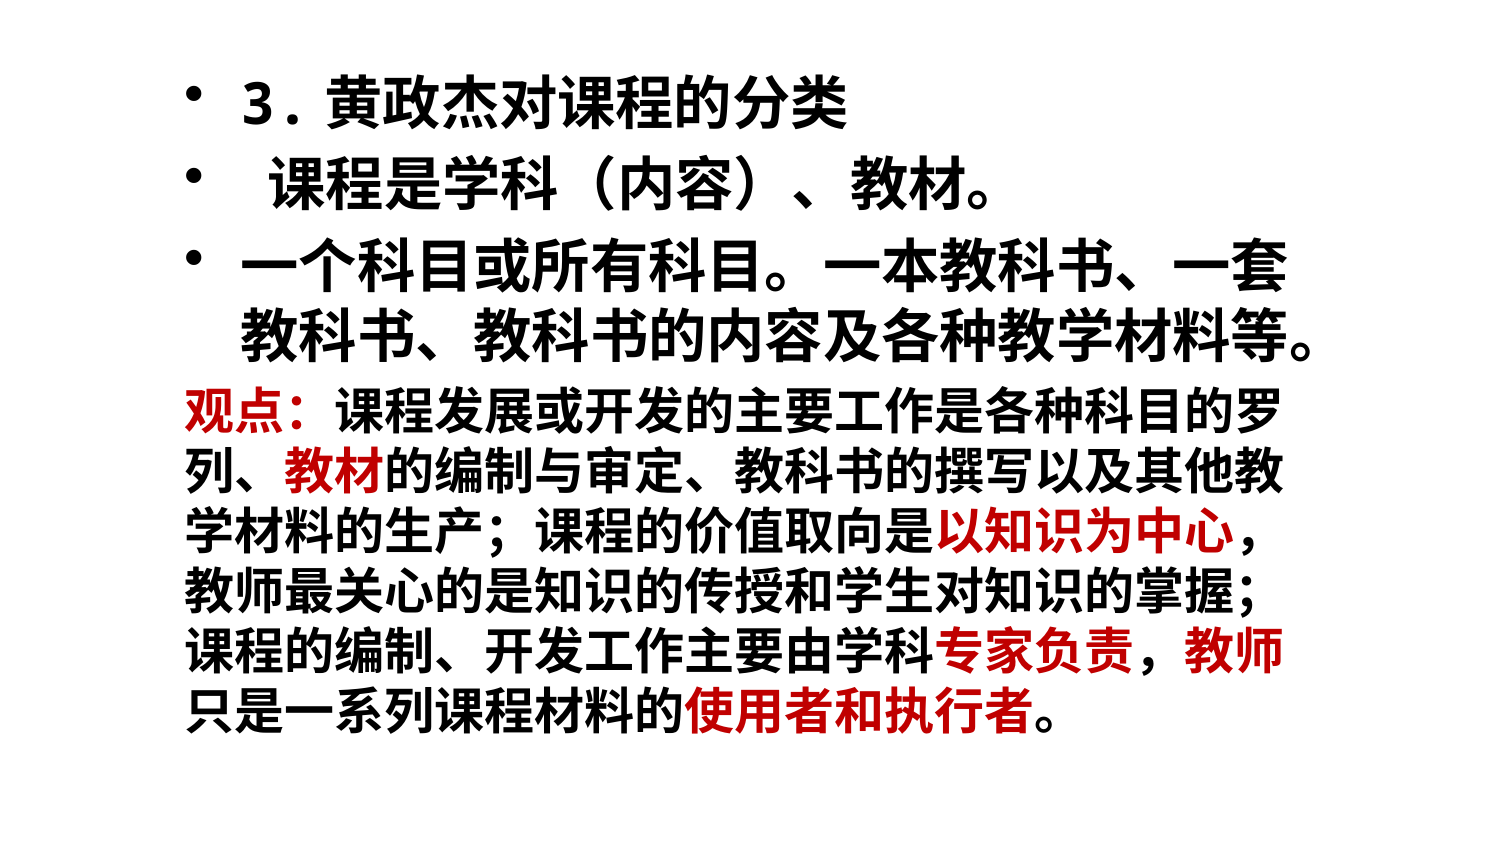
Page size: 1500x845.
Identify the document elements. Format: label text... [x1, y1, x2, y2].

list 3.黄政杰对课程的分类 课程是学科（内容）、教材。 一个科目或所有科目。一本教科书、一套教科书、教科书的内容及各种教学材料等。 观点：课程发展或开发的主要工作是各种科目的罗列、教材的编制与审定、教科书的撰写以及其他教学材料的生产；课程的价值取向是以知识为中心，教师最关心的是知识的传授和学生对知识的掌握；课程的编制、开发工作主要由学科专家负责，教师只是一系列课程材料的使用者和执行者。 [168, 58, 1331, 752]
